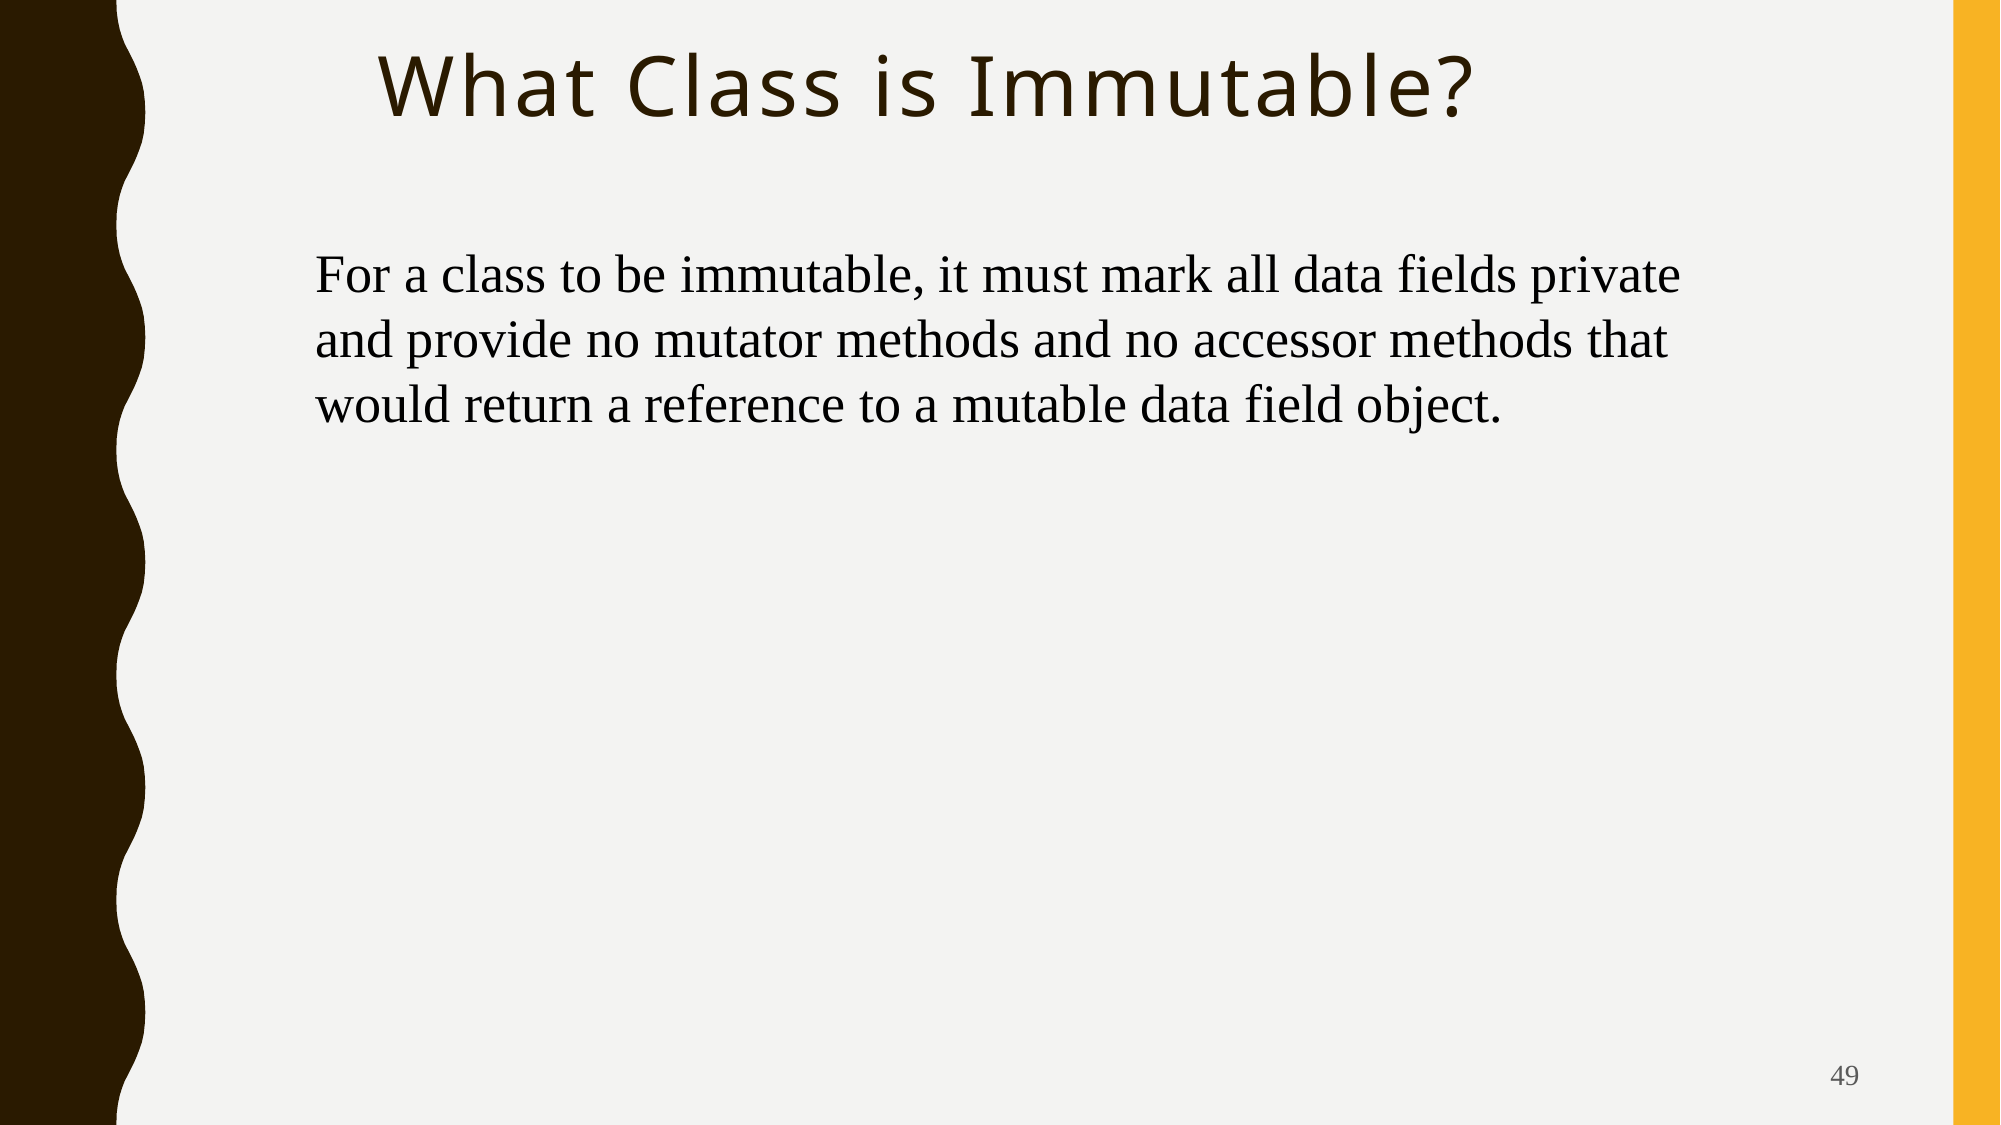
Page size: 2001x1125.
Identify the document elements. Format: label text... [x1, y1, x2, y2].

title What Class is Immutable? [362, 37, 1638, 150]
slide_number 49 [1412, 1045, 1875, 1103]
text_box For a class to be immutable, it must mark all data fields private and provide no mutator methods and no accessor methods that would return a reference to a mutable data field object. [300, 174, 1700, 563]
